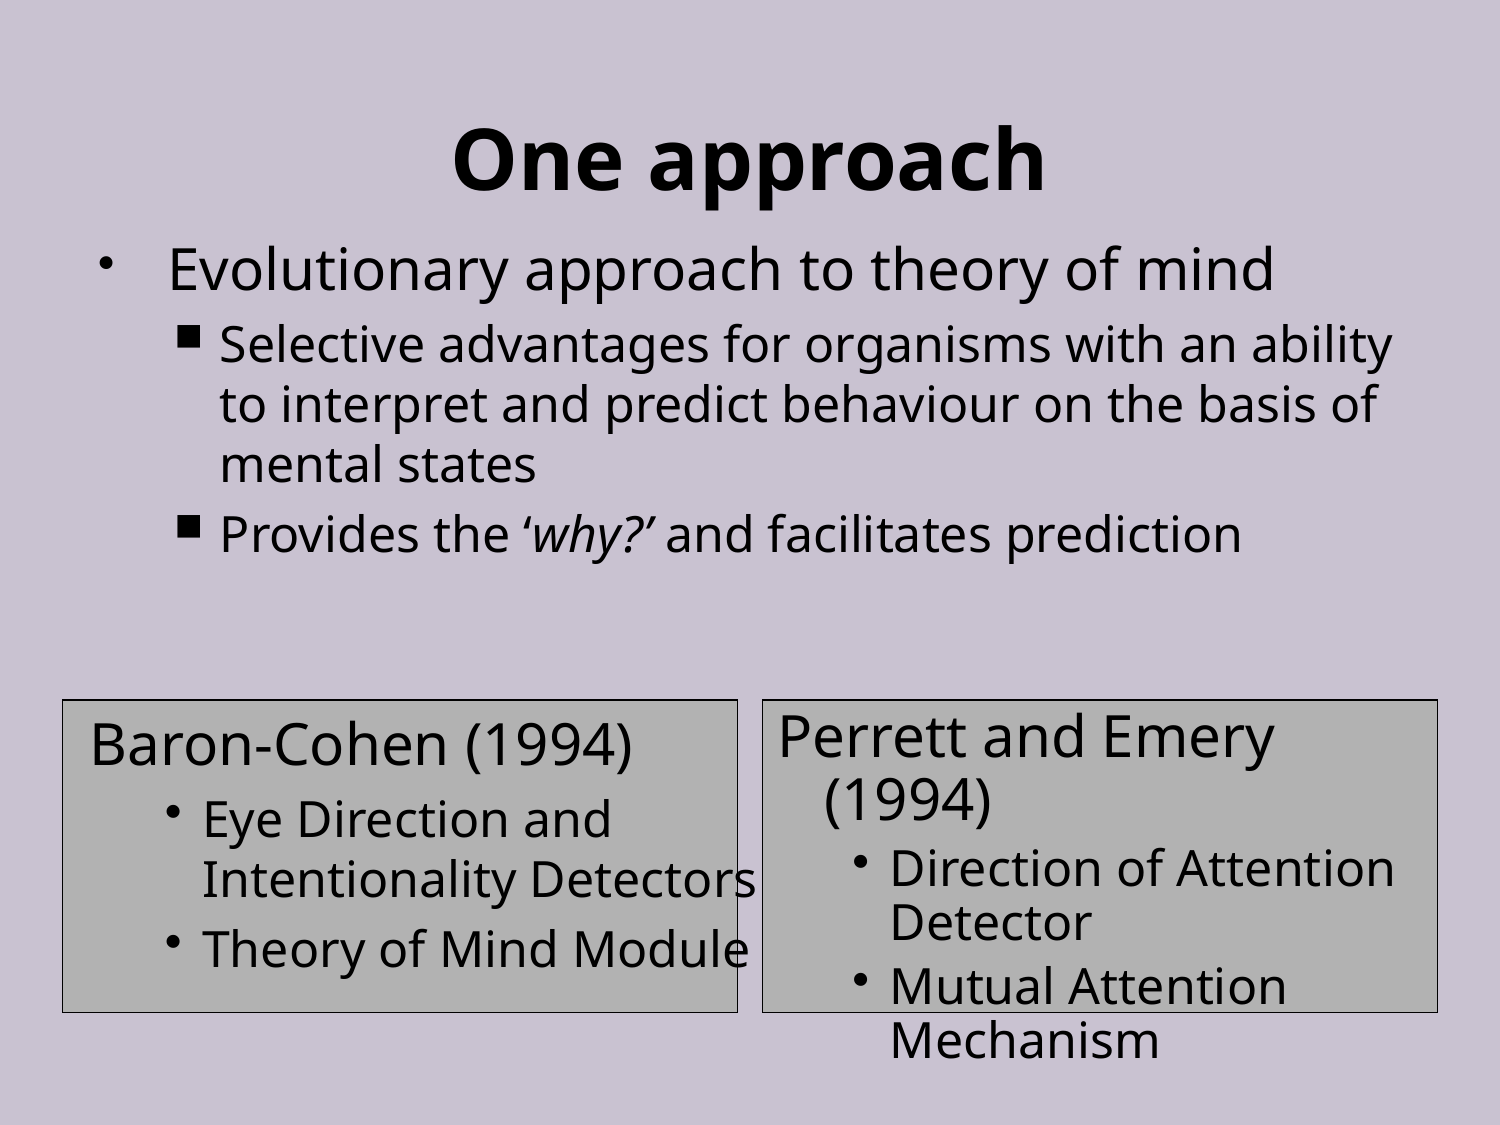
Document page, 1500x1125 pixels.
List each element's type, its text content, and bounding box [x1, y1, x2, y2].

text_box Baron-Cohen (1994) Eye Direction and Intentionality Detectors Theory of Mind Module [0, 699, 800, 1038]
text_box Perrett and Emery (1994) Direction of Attention Detector Mutual Attention Mechanism [800, 699, 1455, 1038]
list Evolutionary approach to theory of mind Selective advantages for organisms with an ability to interpret and predict behaviour on the basis of mental states Provides the ‘why?’ and facilitates prediction [62, 224, 1438, 688]
title One approach [112, 62, 1388, 224]
